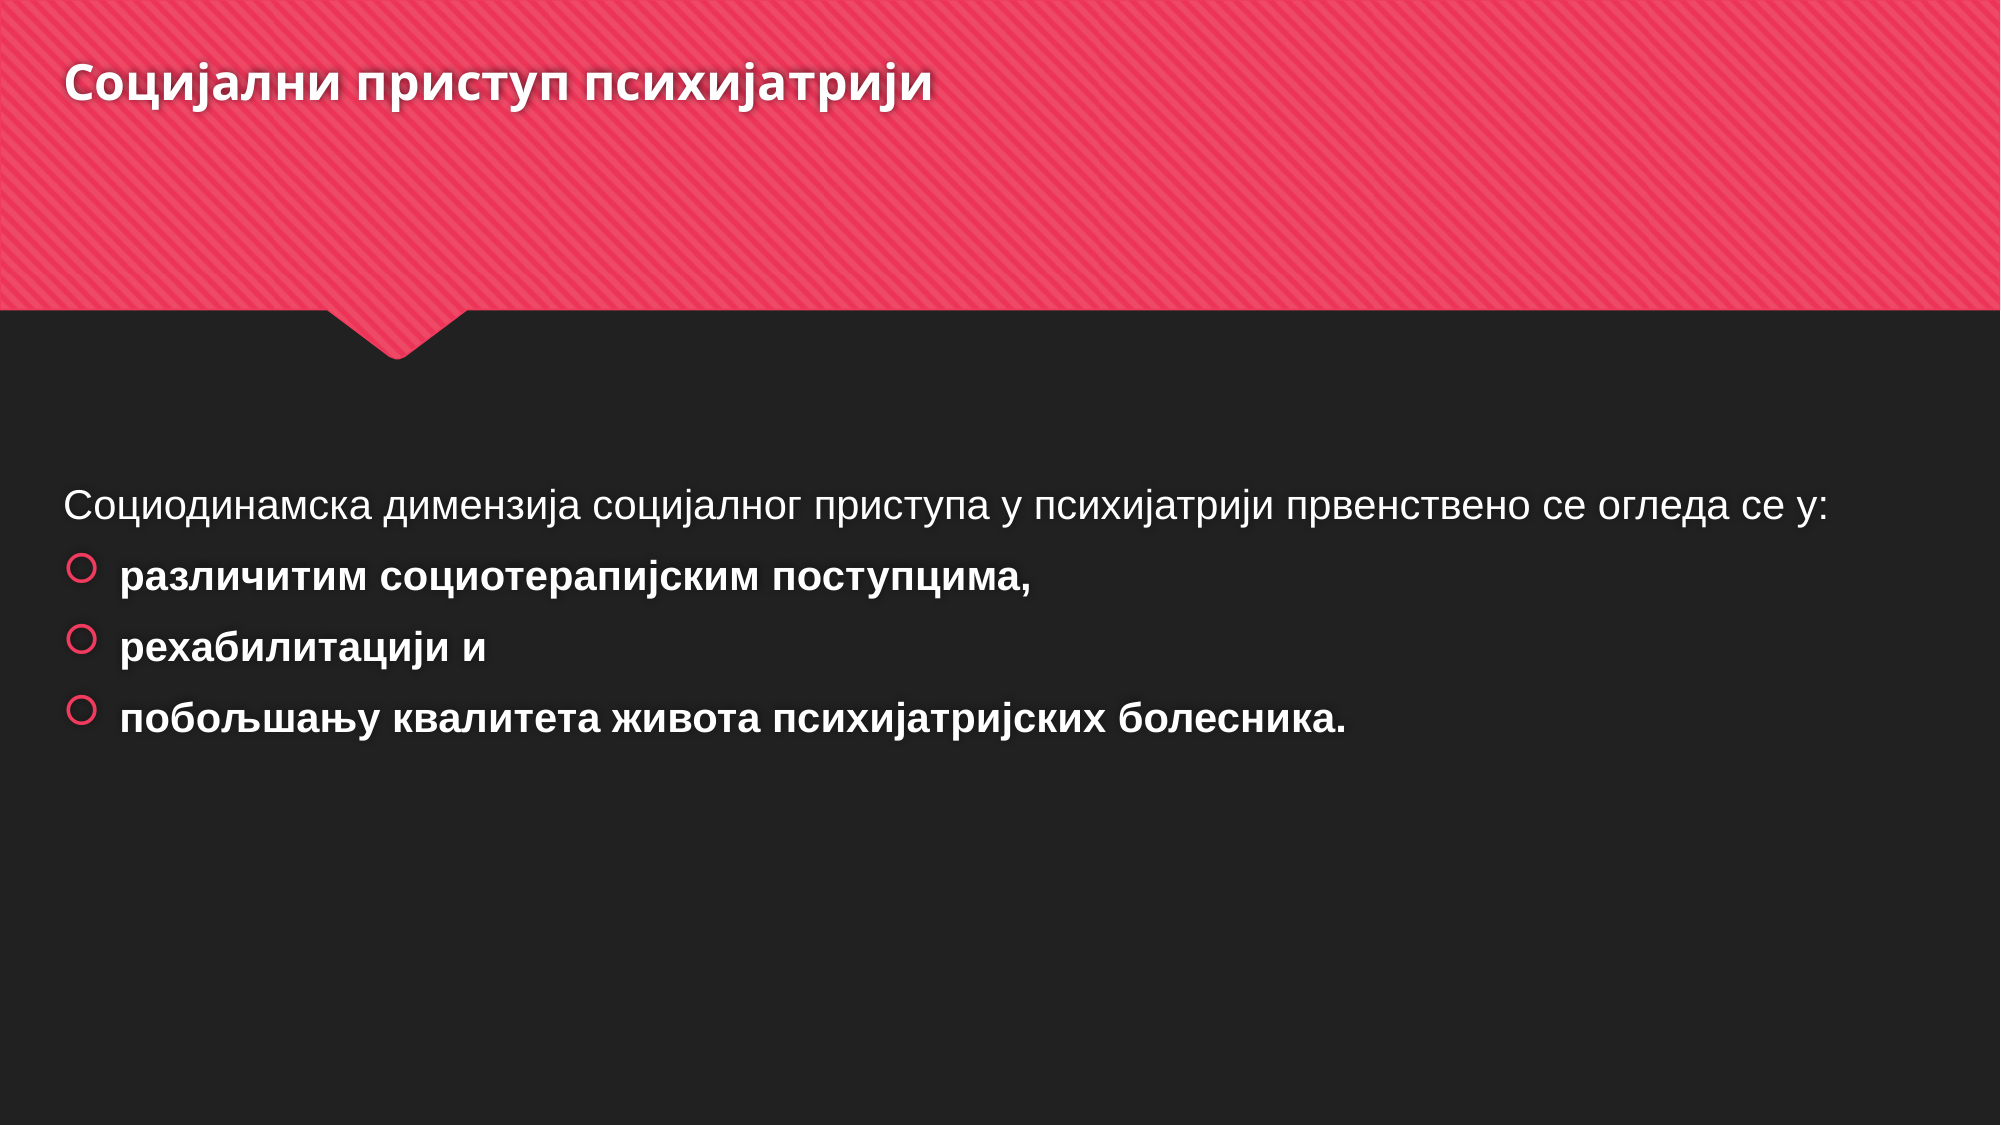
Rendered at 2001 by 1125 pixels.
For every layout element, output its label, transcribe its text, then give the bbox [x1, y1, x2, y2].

title Социјални приступ психијатрији [48, 0, 1706, 118]
list Социодинамска димензија социјалног приступа у психијатрији првенствено се огледа се у: различитим социотерапијским поступцима, рехабилитацији и побољшању квалитета живота психијатријских болесника. [48, 371, 1952, 912]
